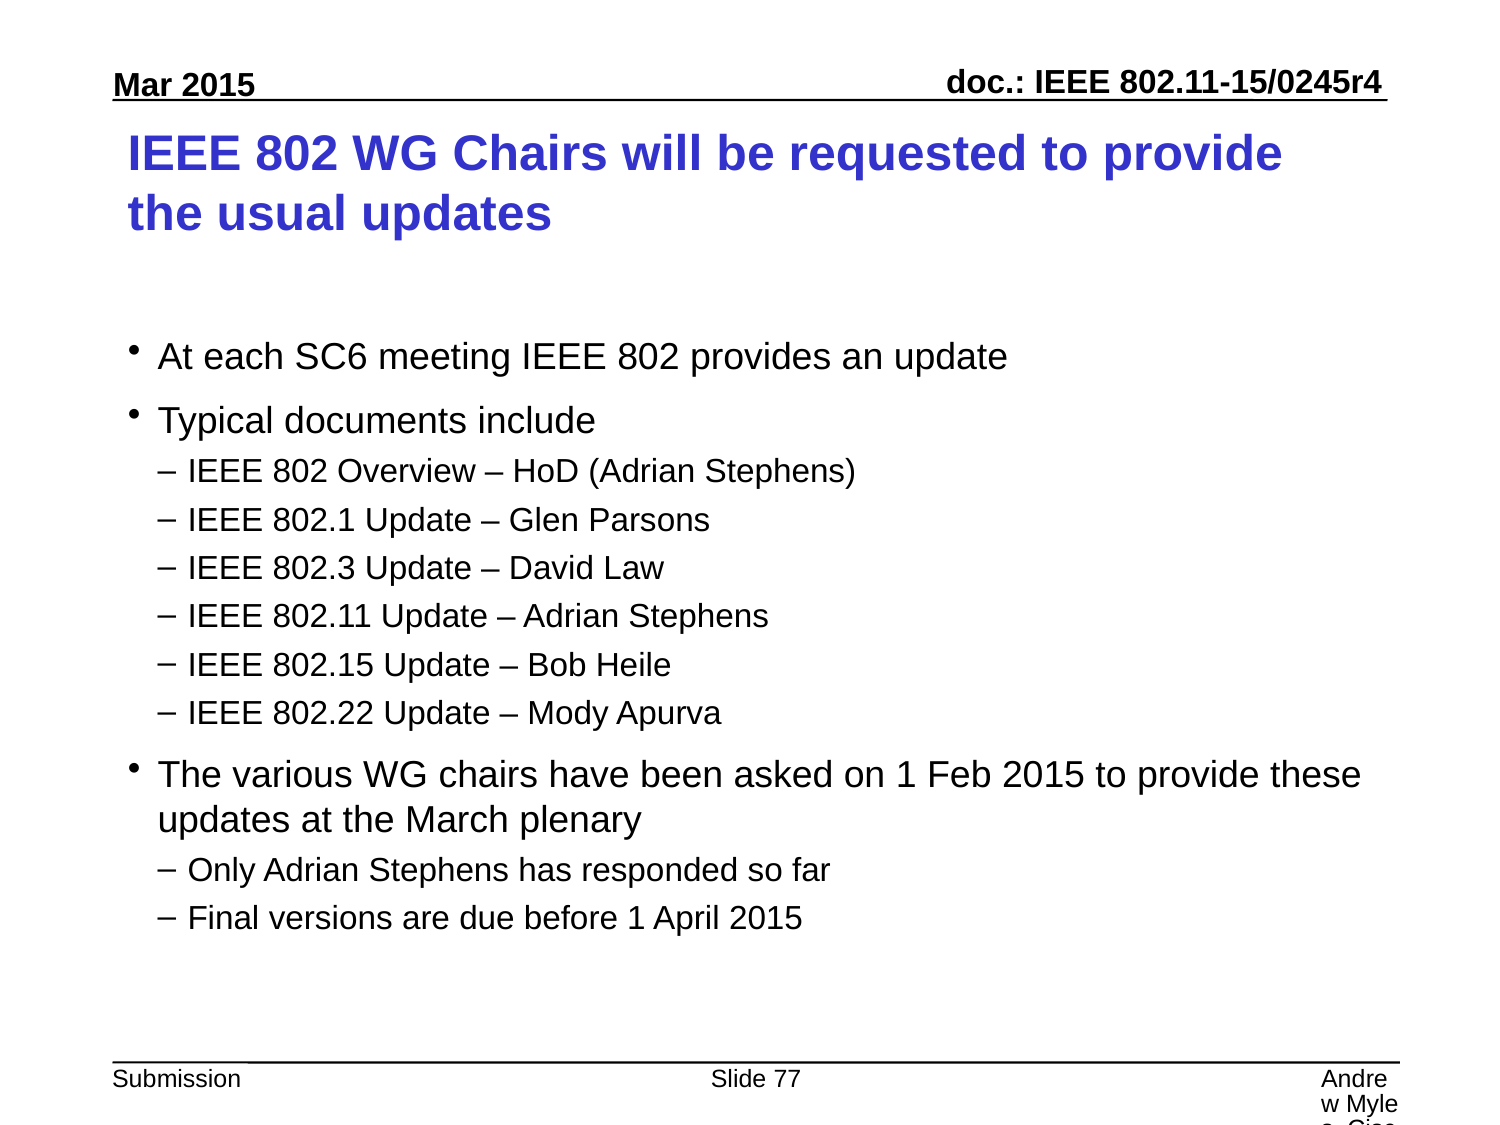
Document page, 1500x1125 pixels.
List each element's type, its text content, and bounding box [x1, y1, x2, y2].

title IEEE 802 WG Chairs will be requested to provide the usual updates [112, 112, 1388, 288]
list At each SC6 meeting IEEE 802 provides an update Typical documents include IEEE 802 Overview – HoD (Adrian Stephens) IEEE 802.1 Update – Glen Parsons IEEE 802.3 Update – David Law IEEE 802.11 Update – Adrian Stephens IEEE 802.15 Update – Bob Heile IEEE 802.22 Update – Mody Apurva The various WG chairs have been asked on 1 Feb 2015 to provide these updates at the March plenary Only Adrian Stephens has responded so far Final versions are due before 1 April 2015 [112, 324, 1388, 1000]
footer Andrew Myles, Cisco [1320, 1061, 1402, 1093]
slide_number Slide 77 [709, 1061, 803, 1093]
